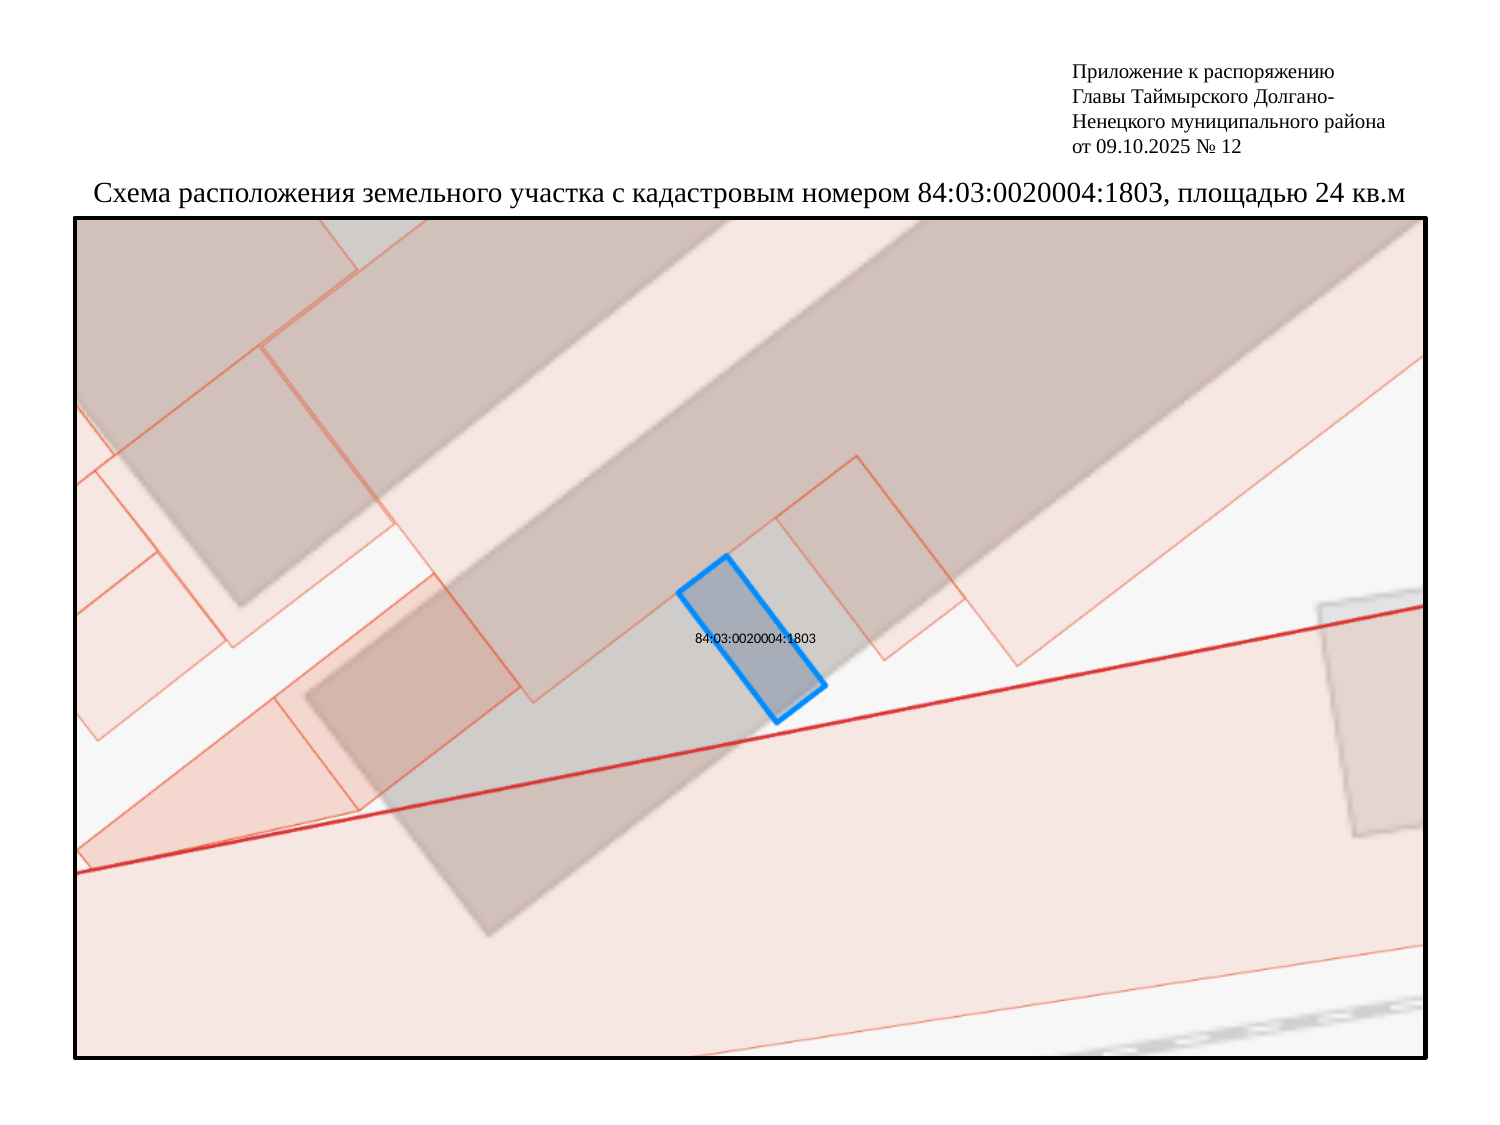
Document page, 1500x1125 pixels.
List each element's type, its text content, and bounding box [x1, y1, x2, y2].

title Схема расположения земельного участка с кадастровым номером 84:03:0020004:1803, площадью 24 кв.м [75, 149, 1425, 221]
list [76, 219, 1424, 1056]
text_box Приложение к распоряжению Главы Таймырского Долгано- Ненецкого муниципального района от 09.10.2025 № 12 [1057, 66, 1471, 150]
